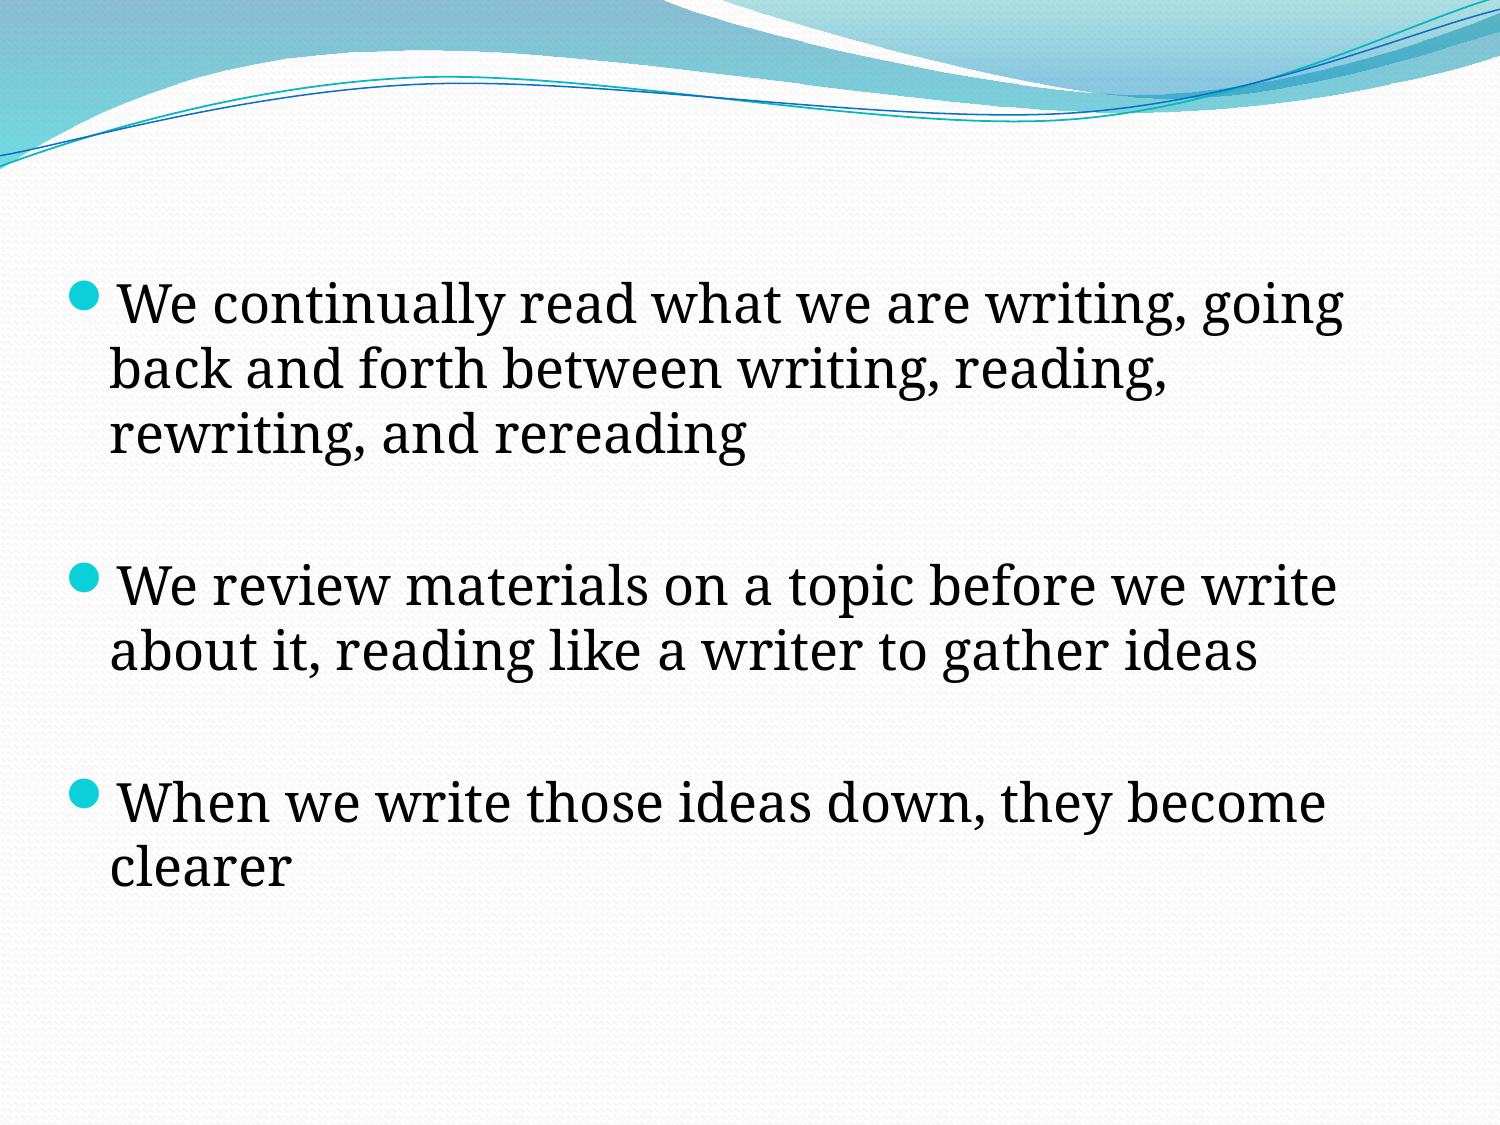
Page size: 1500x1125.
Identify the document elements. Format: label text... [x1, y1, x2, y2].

list We continually read what we are writing, going back and forth between writing, reading, rewriting, and rereading We review materials on a topic before we write about it, reading like a writer to gather ideas When we write those ideas down, they become clearer [50, 262, 1400, 983]
